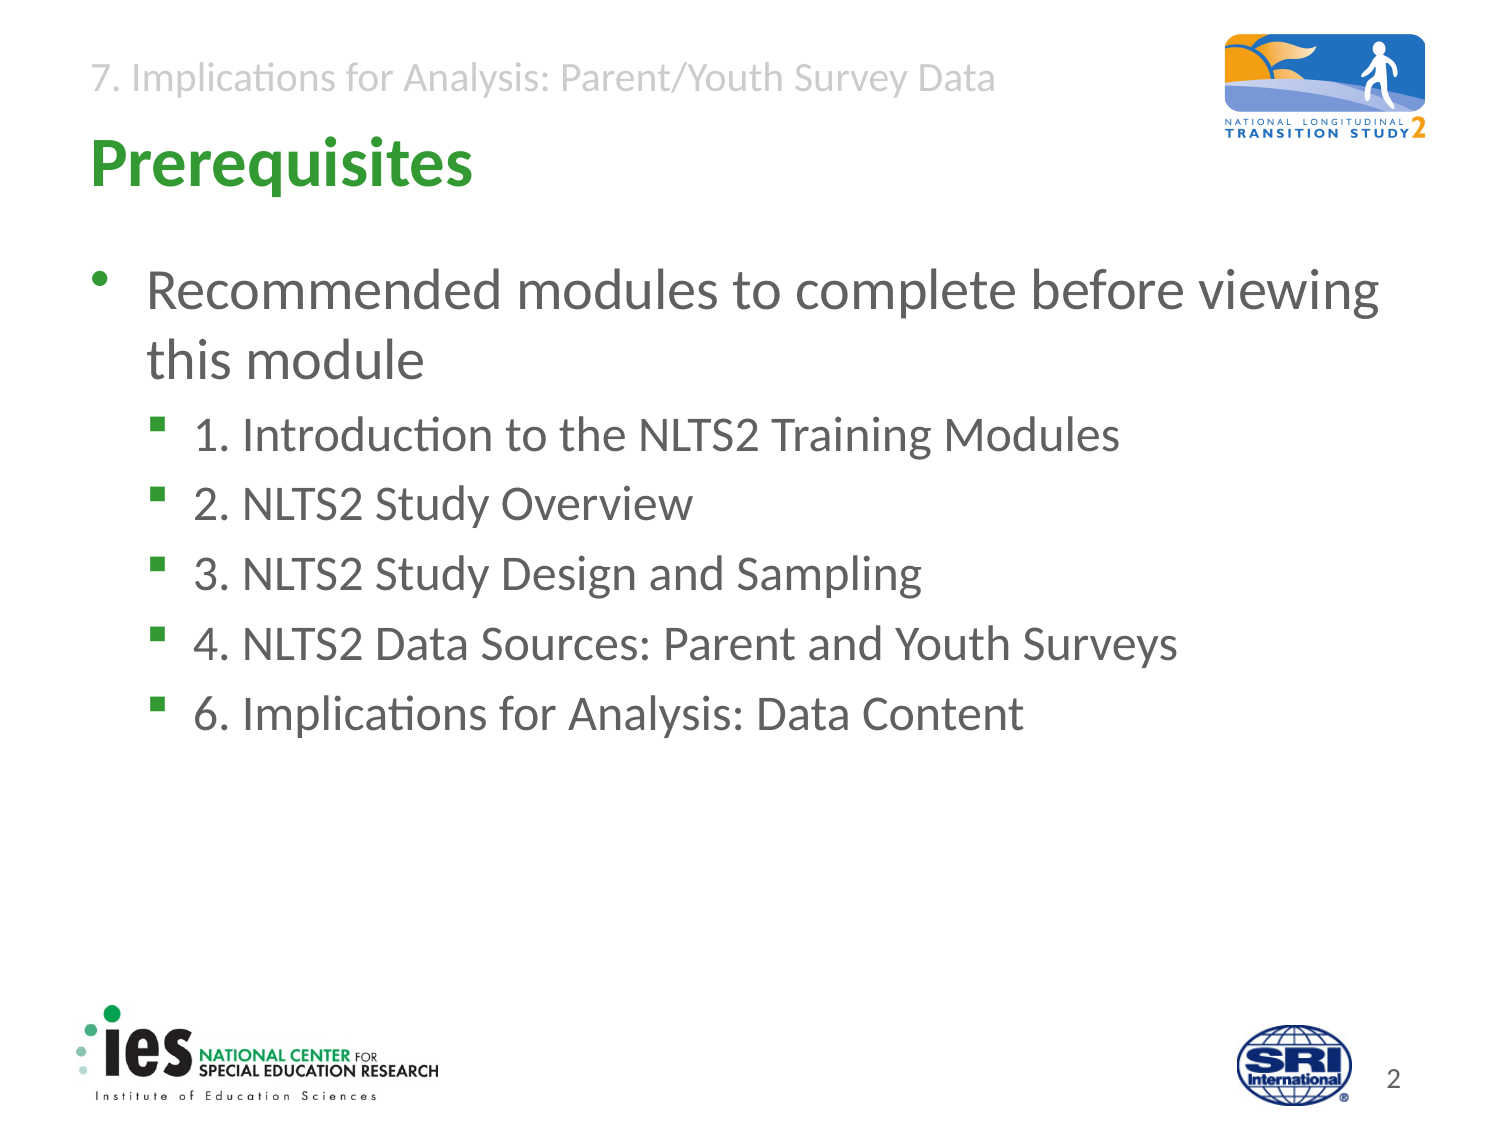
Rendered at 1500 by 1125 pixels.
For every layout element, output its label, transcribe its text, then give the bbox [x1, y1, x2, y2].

slide_number 1 [1312, 1051, 1417, 1125]
list Recommended modules to complete before viewing this module 1. Introduction to the NLTS2 Training Modules 2. NLTS2 Study Overview 3. NLTS2 Study Design and Sampling 4. NLTS2 Data Sources: Parent and Youth Surveys 6. Implications for Analysis: Data Content [74, 243, 1426, 987]
picture [1237, 1025, 1352, 1106]
title Prerequisites [74, 90, 1426, 226]
picture [76, 1005, 438, 1100]
